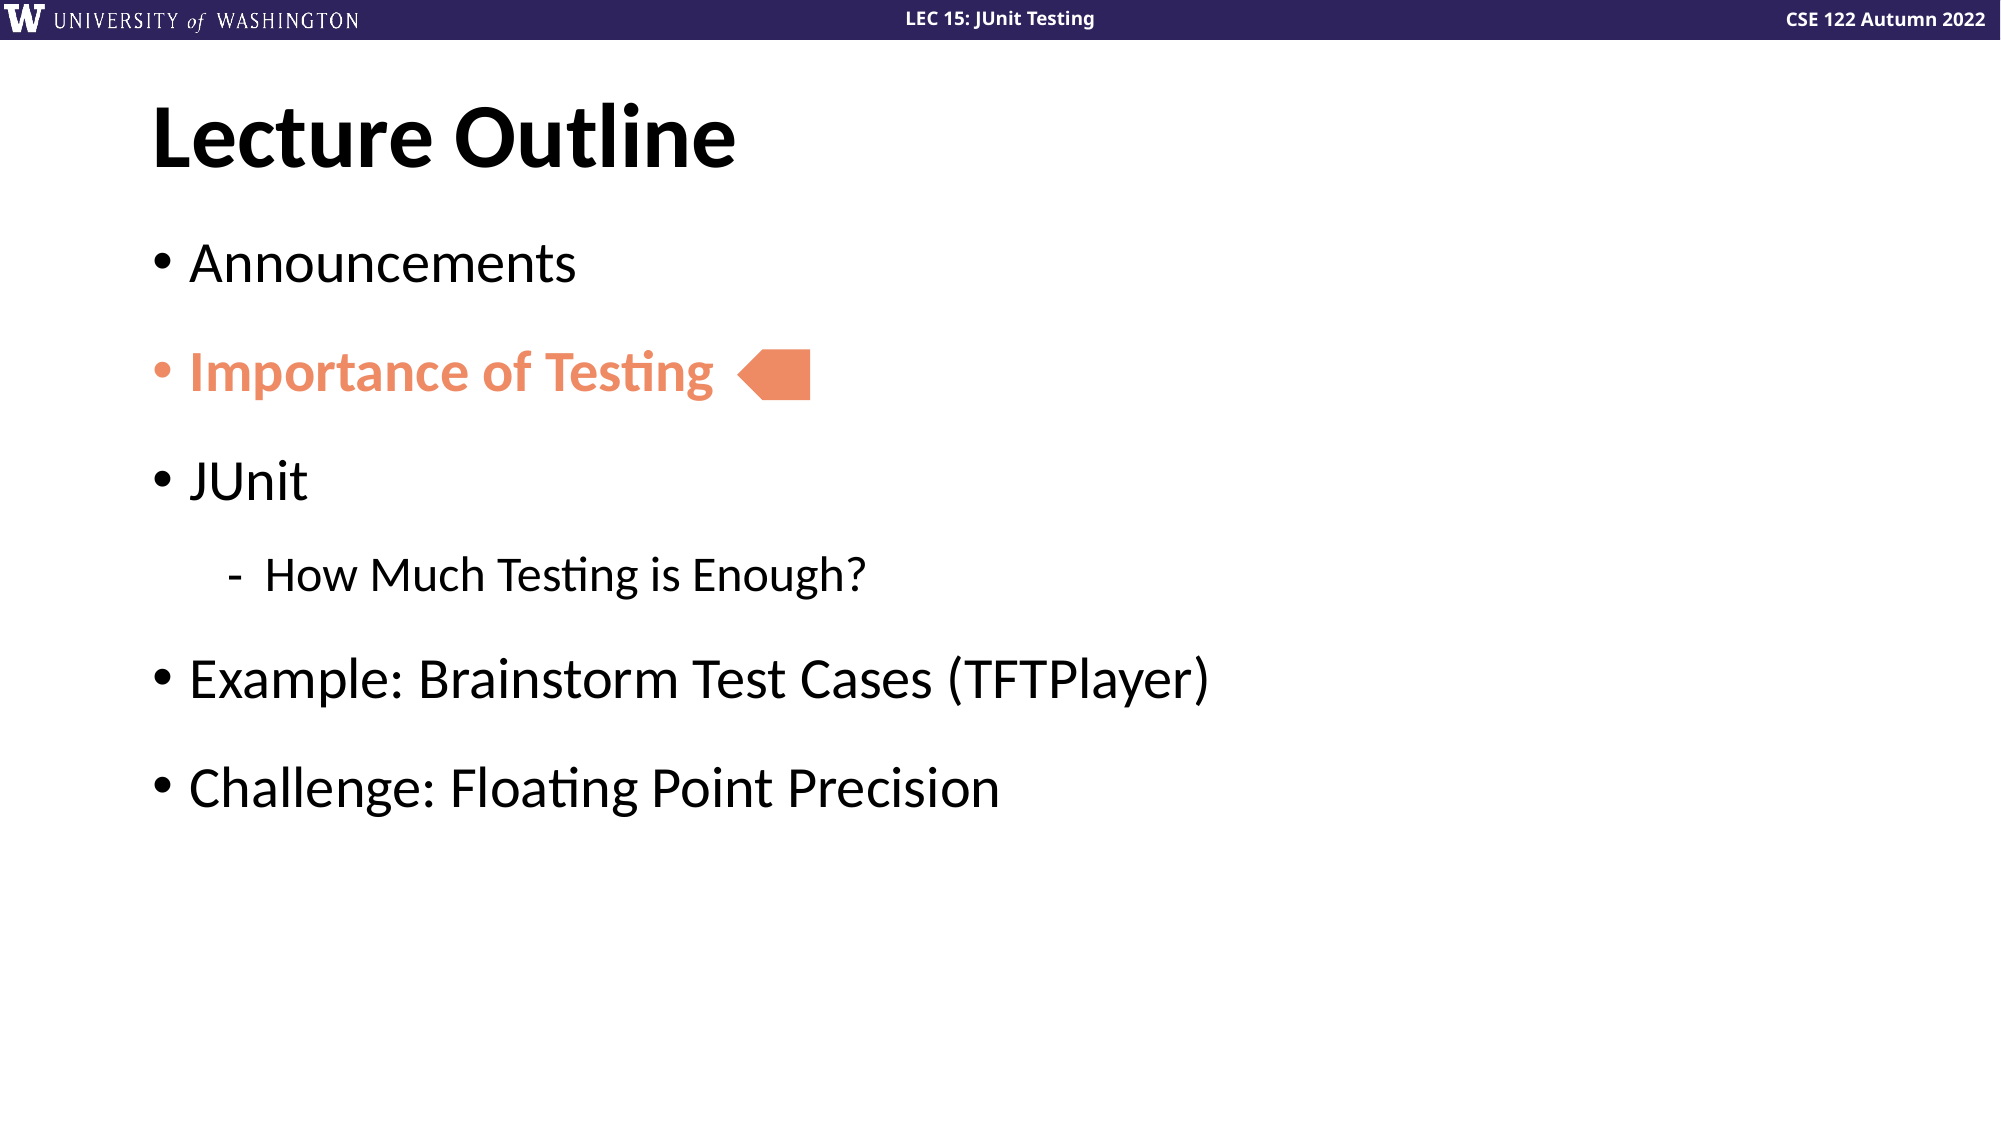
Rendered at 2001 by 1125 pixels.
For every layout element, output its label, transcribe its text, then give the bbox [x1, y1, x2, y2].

list Announcements Importance of Testing JUnit How Much Testing is Enough? Example: Brainstorm Test Cases (TFTPlayer) Challenge: Floating Point Precision [137, 224, 1863, 1014]
text_box [735, 348, 812, 402]
title Lecture Outline [137, 74, 1863, 200]
picture [4, 4, 358, 33]
